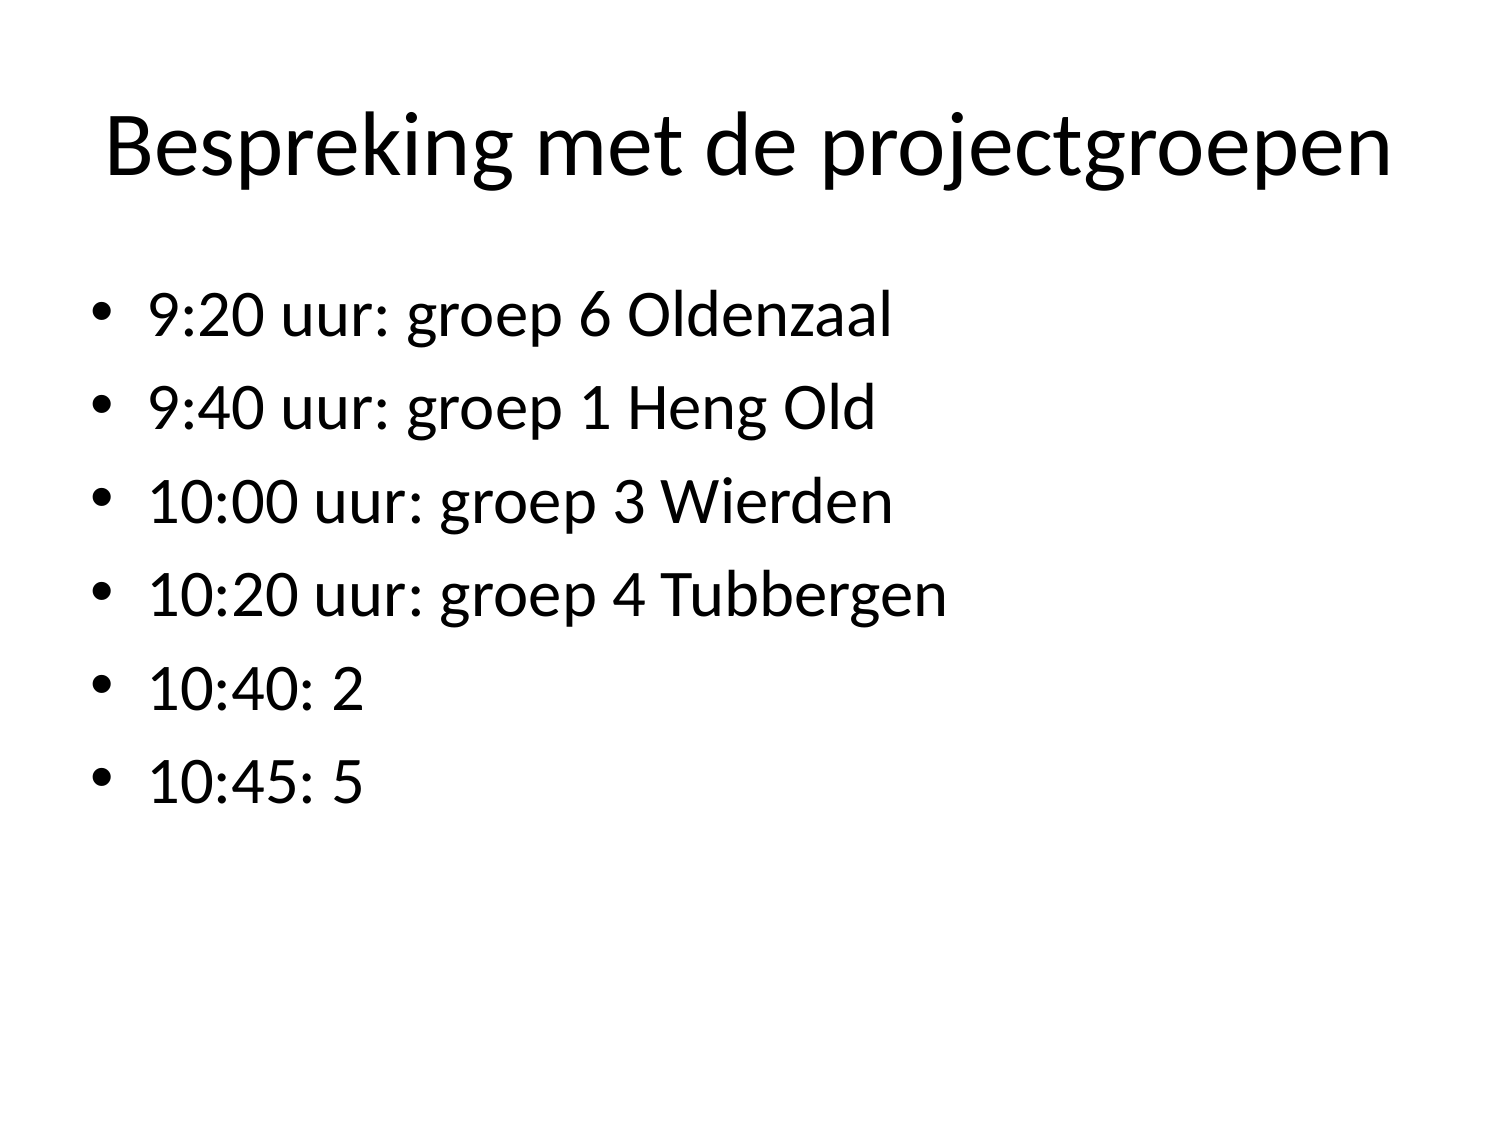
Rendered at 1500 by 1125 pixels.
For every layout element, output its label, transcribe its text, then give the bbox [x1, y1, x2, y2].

list 9:20 uur: groep 6 Oldenzaal 9:40 uur: groep 1 Heng Old 10:00 uur: groep 3 Wierden 10:20 uur: groep 4 Tubbergen 10:40: 2 10:45: 5 [75, 262, 1425, 1005]
title Bespreking met de projectgroepen [75, 45, 1425, 233]
